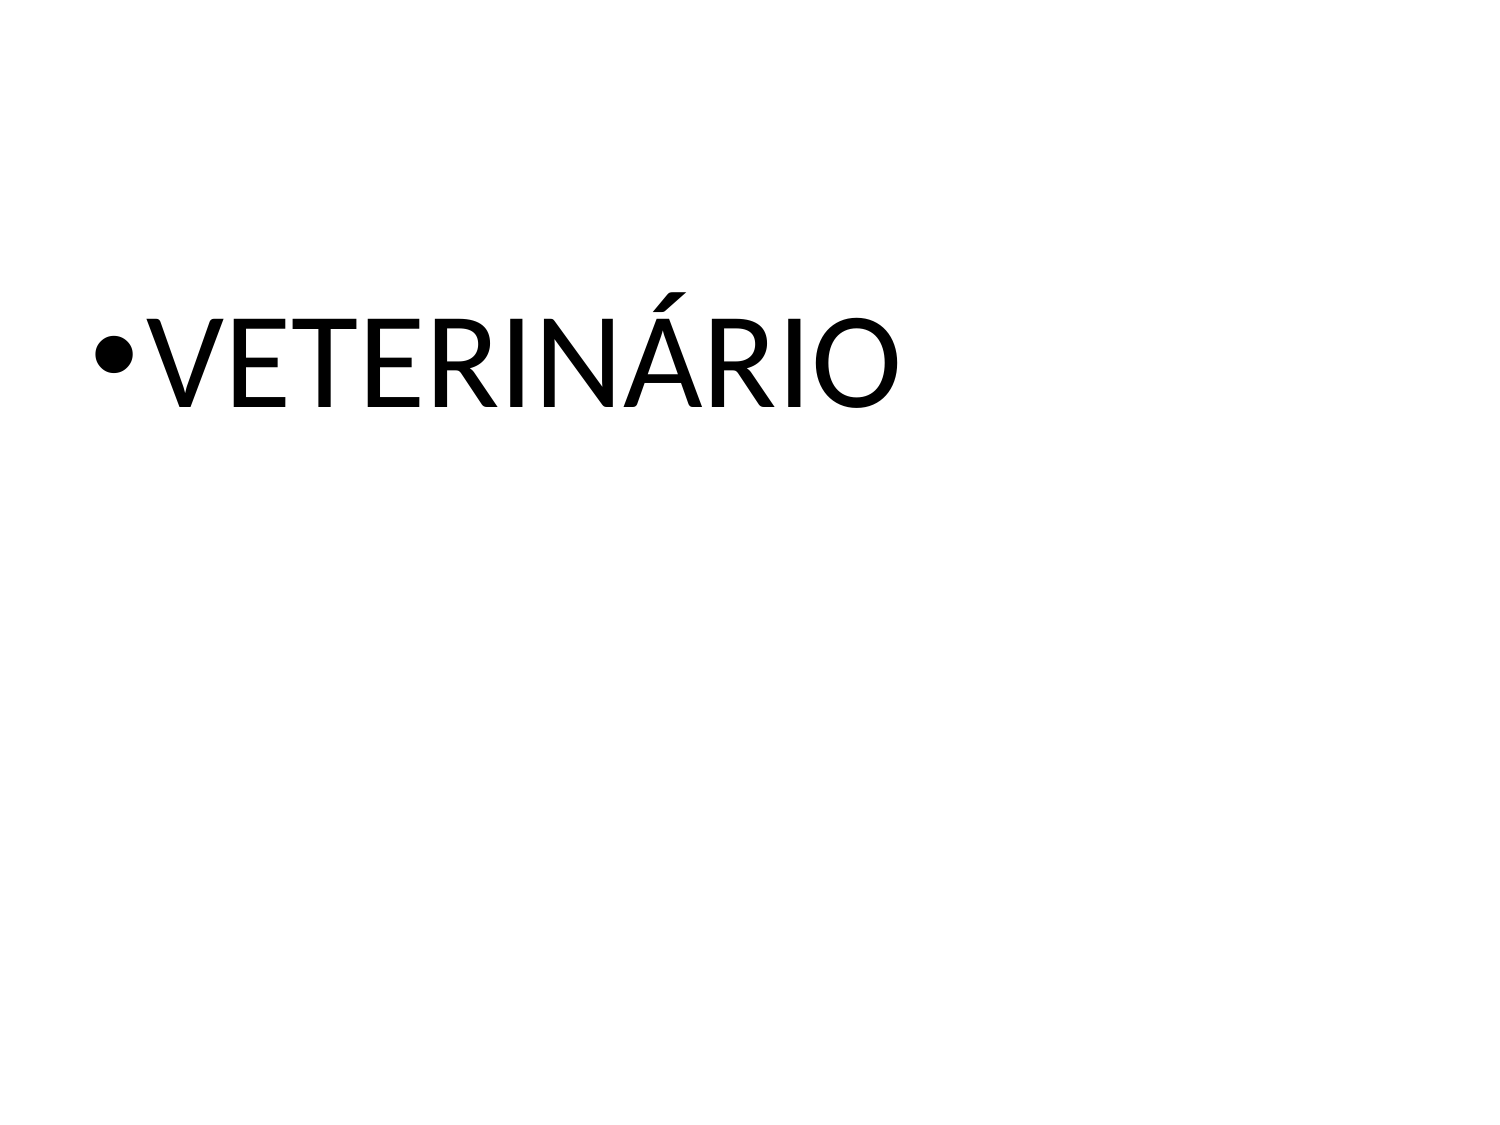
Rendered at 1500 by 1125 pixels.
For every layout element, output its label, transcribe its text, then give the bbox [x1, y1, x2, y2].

list VETERINÁRIO [75, 262, 1425, 1005]
